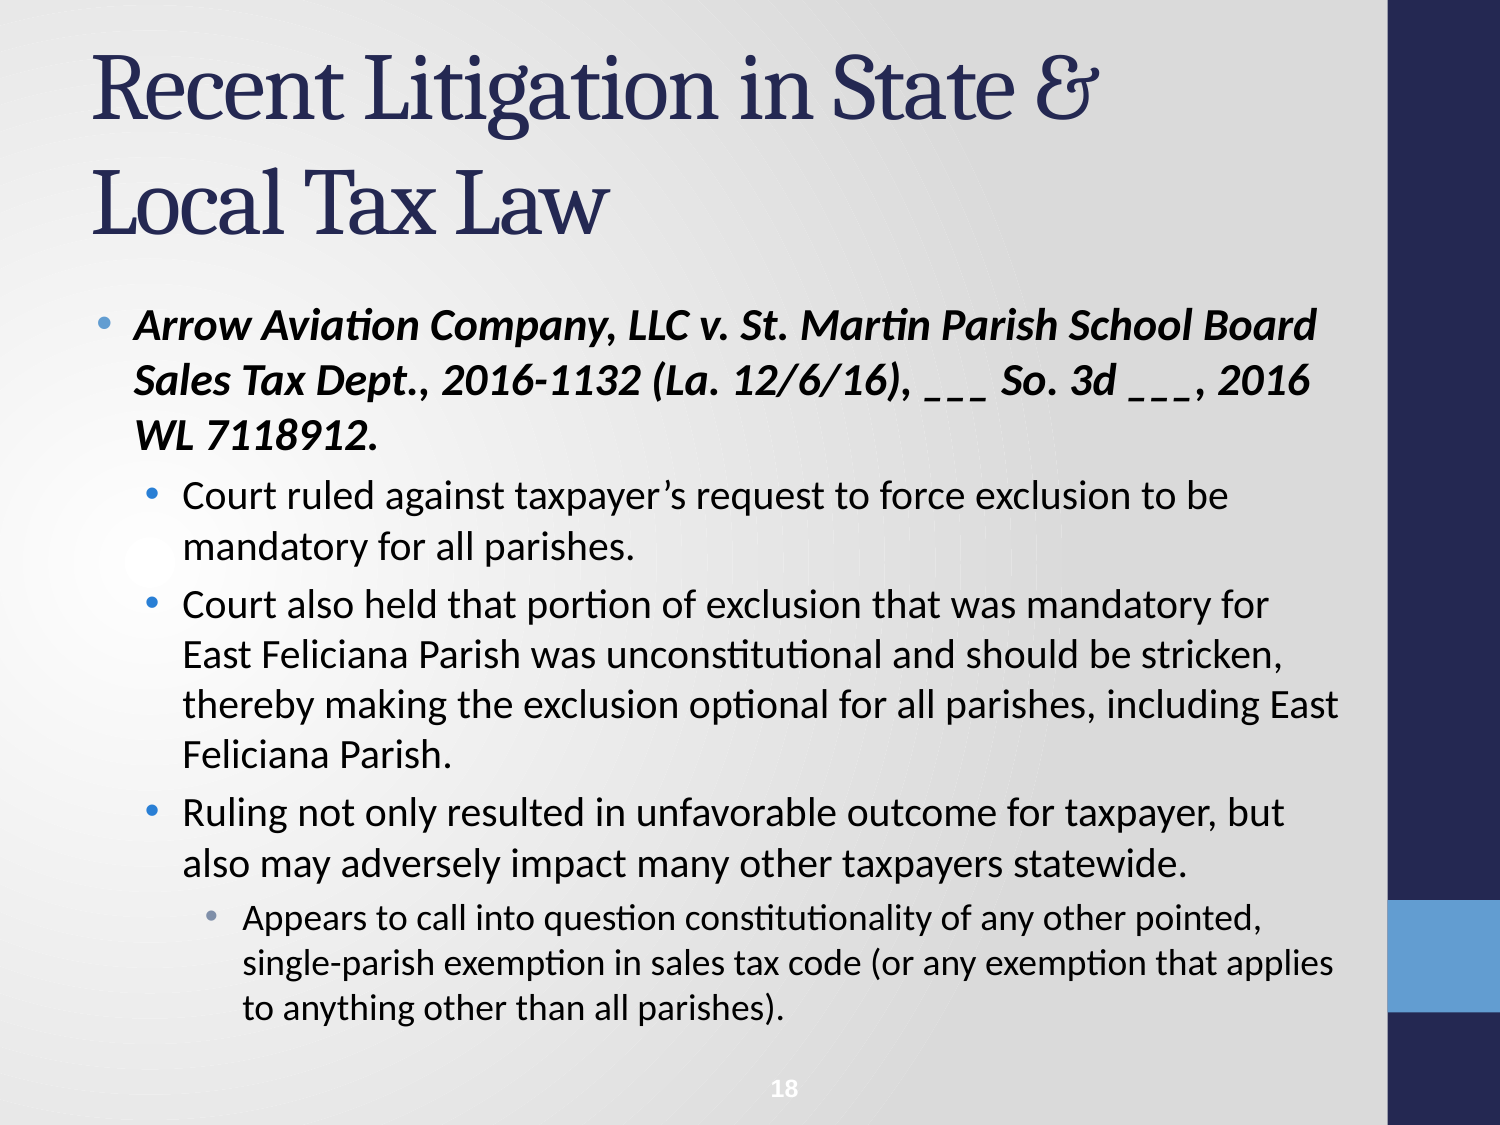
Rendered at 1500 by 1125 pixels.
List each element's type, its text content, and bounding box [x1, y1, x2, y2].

text_box 18 [609, 1065, 960, 1125]
list Arrow Aviation Company, LLC v. St. Martin Parish School Board Sales Tax Dept., 2016-1132 (La. 12/6/16), ___ So. 3d ___, 2016 WL 7118912. Court ruled against taxpayer’s request to force exclusion to be mandatory for all parishes. Court also held that portion of exclusion that was mandatory for East Feliciana Parish was unconstitutional and should be stricken, thereby making the exclusion optional for all parishes, including East Feliciana Parish. Ruling not only resulted in unfavorable outcome for taxpayer, but also may adversely impact many other taxpayers statewide. Appears to call into question constitutionality of any other pointed, single-parish exemption in sales tax code (or any exemption that applies to anything other than all parishes). [62, 287, 1363, 1125]
title Recent Litigation in State & Local Tax Law [75, 45, 1325, 233]
